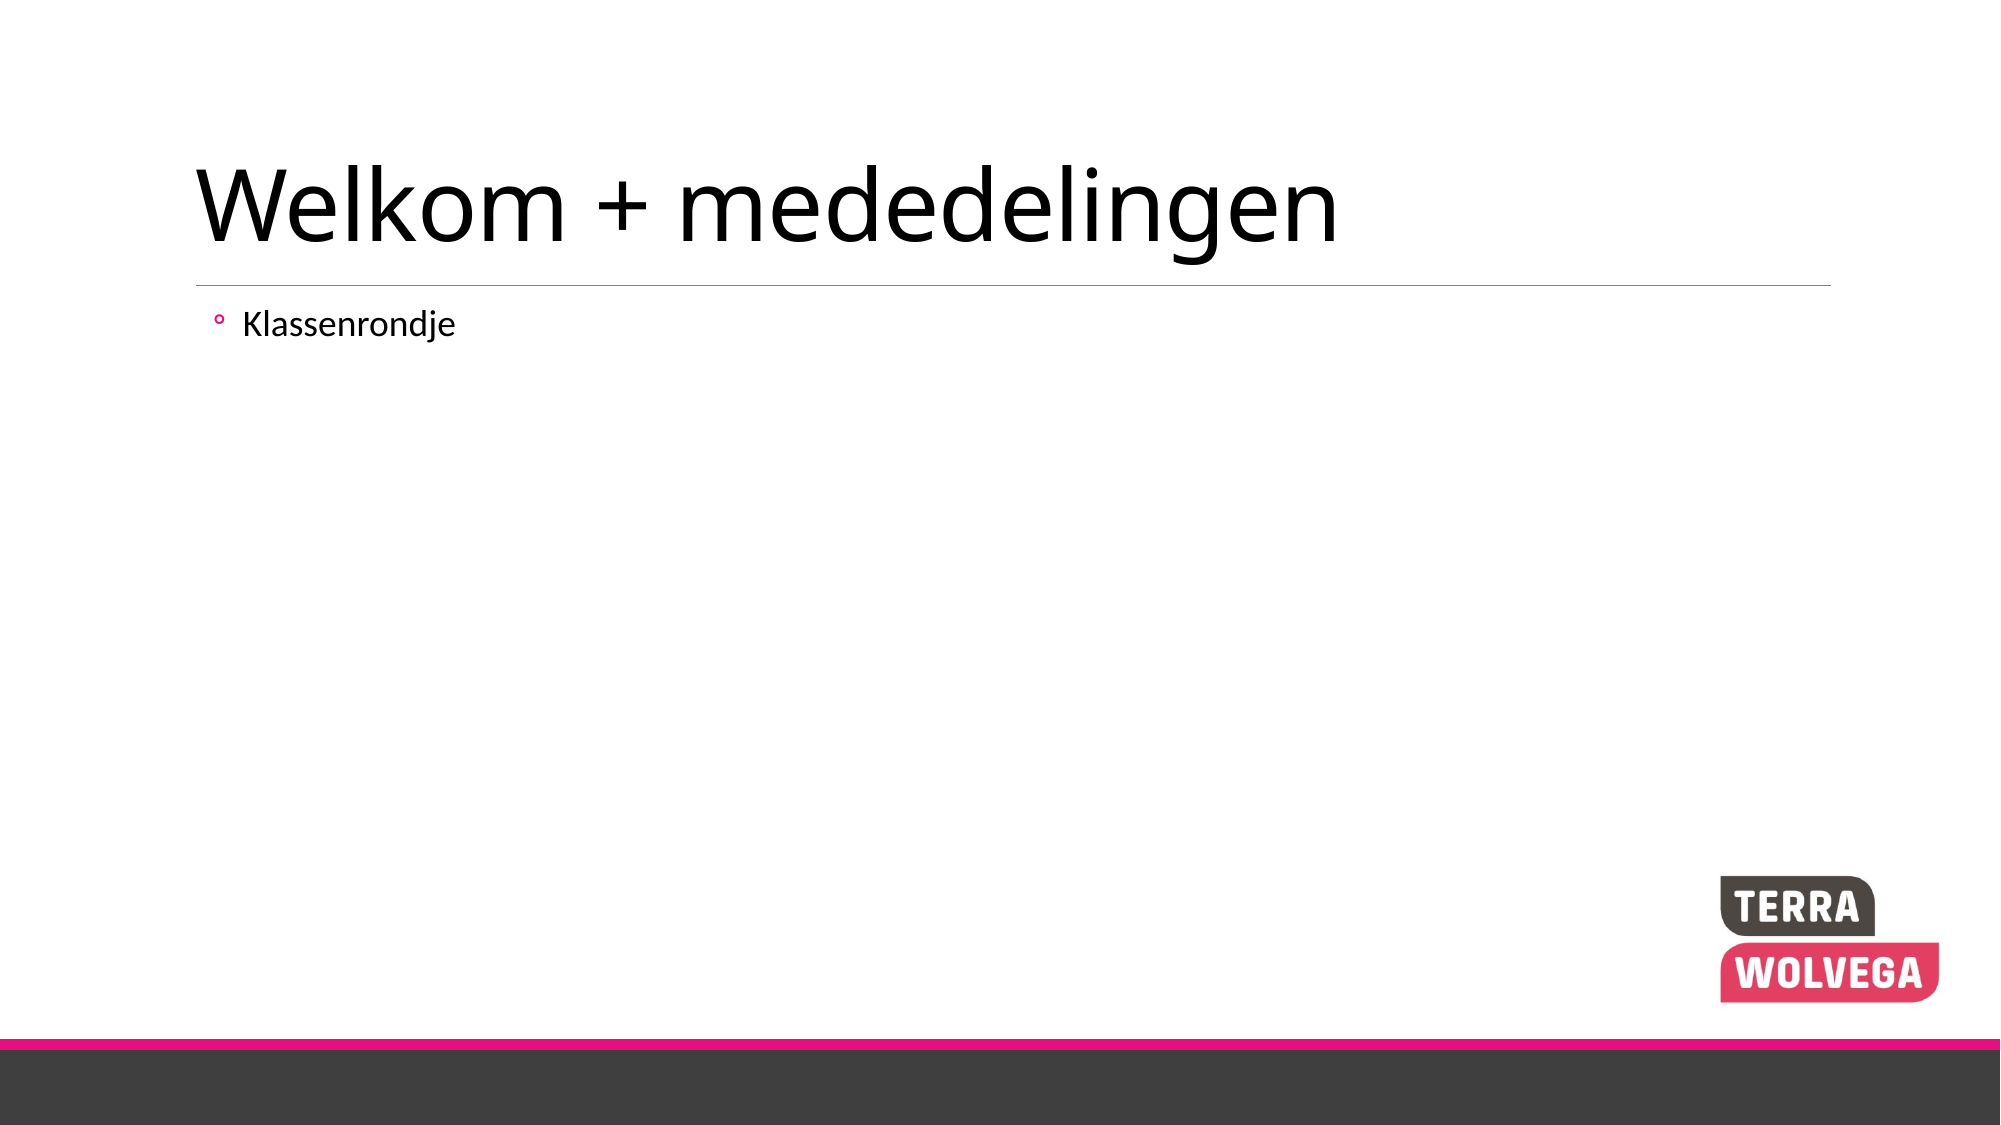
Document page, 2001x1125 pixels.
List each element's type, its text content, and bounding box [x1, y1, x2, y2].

picture [1715, 867, 1945, 1013]
title Welkom + mededelingen [180, 135, 1830, 270]
list Klassenrondje [180, 296, 1830, 1125]
